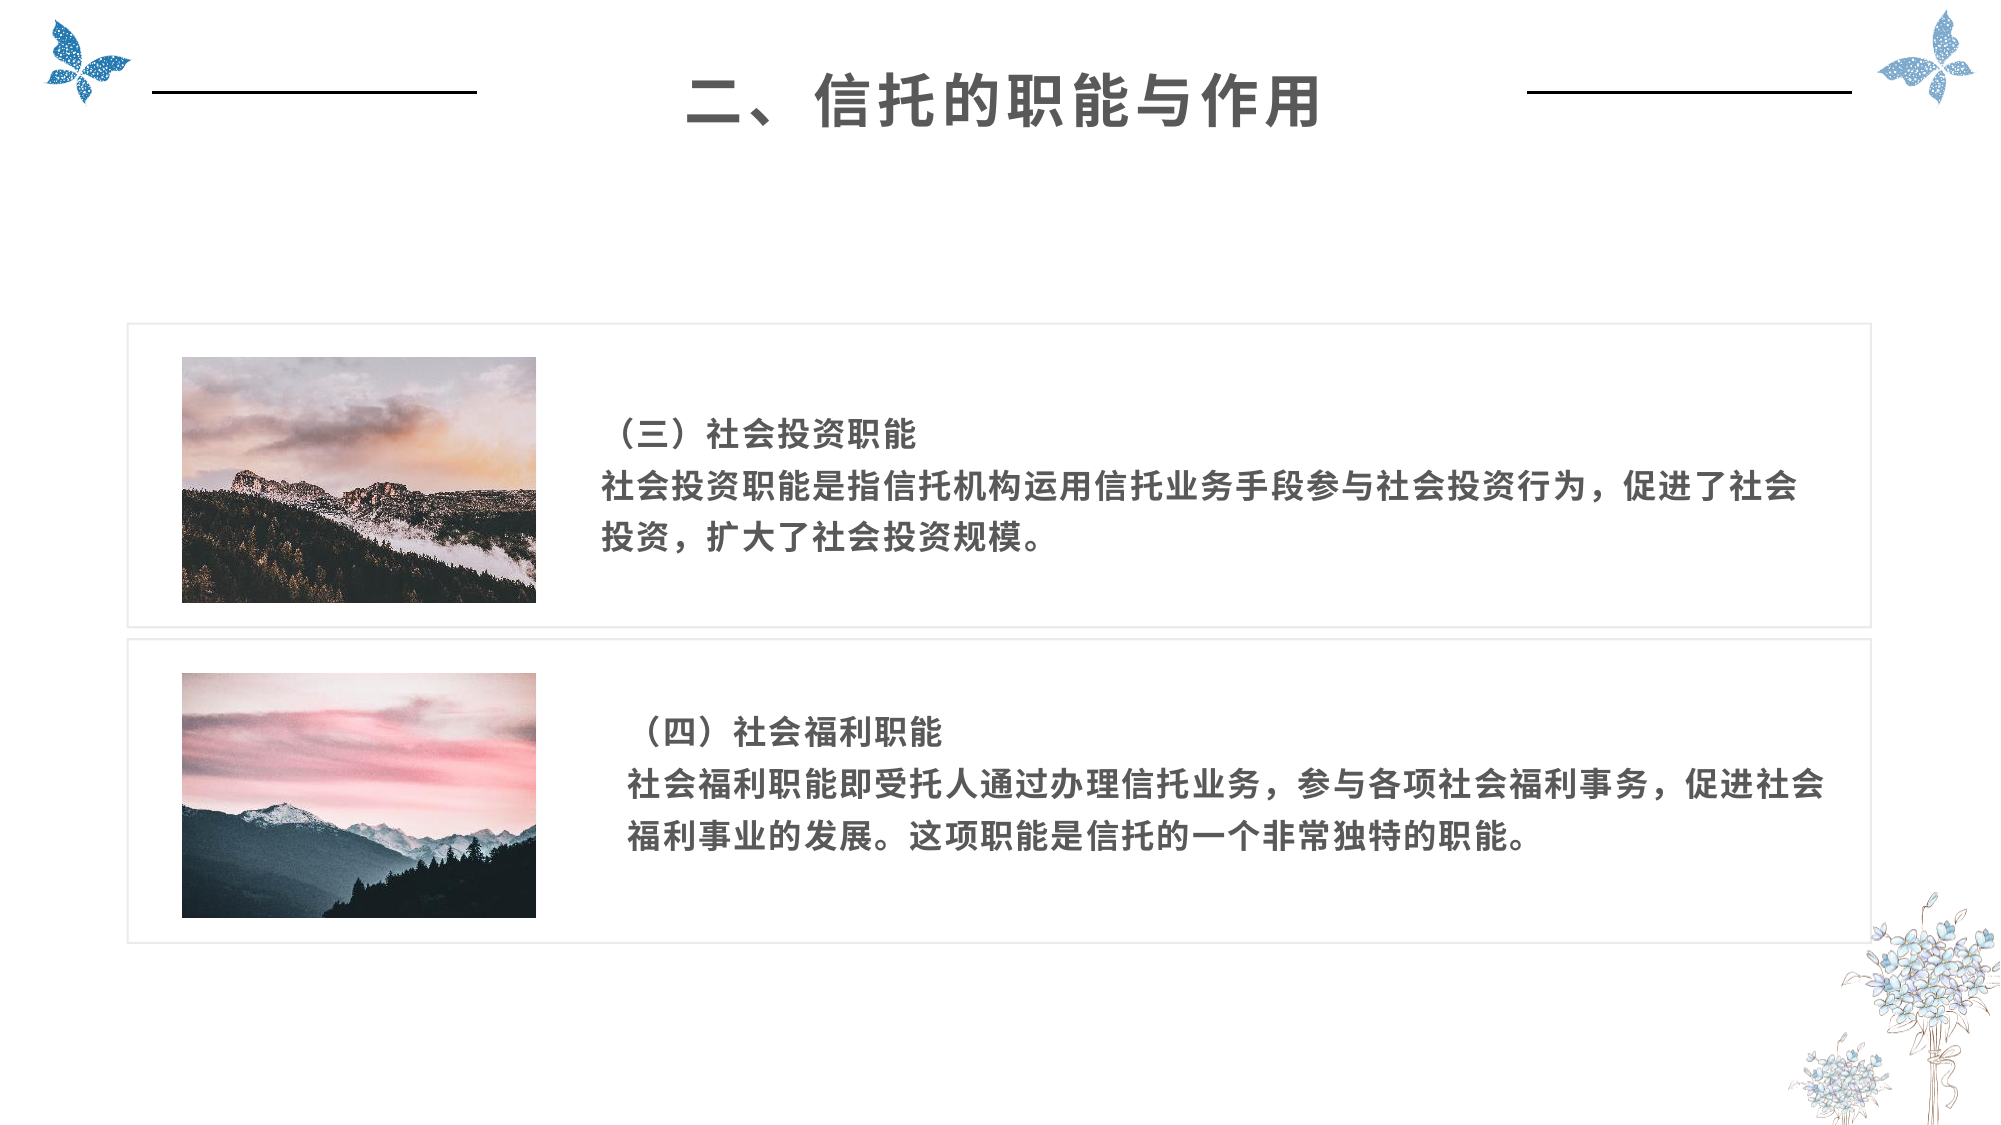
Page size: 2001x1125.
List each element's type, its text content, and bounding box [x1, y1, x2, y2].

text_box （三）社会投资职能 社会投资职能是指信托机构运用信托业务手段参与社会投资行为，促进了社会 投资，扩大了社会投资规模。 [586, 393, 1825, 564]
text_box [127, 323, 1872, 628]
text_box [127, 638, 1872, 944]
picture [1788, 892, 2000, 1125]
picture [181, 357, 537, 603]
picture [181, 673, 537, 918]
text_box （四）社会福利职能 社会福利职能即受托人通过办理信托业务，参与各项社会福利事务，促进社会 福利事业的发展。这项职能是信托的一个非常独特的职能。 [613, 692, 1852, 863]
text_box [151, 55, 1852, 142]
